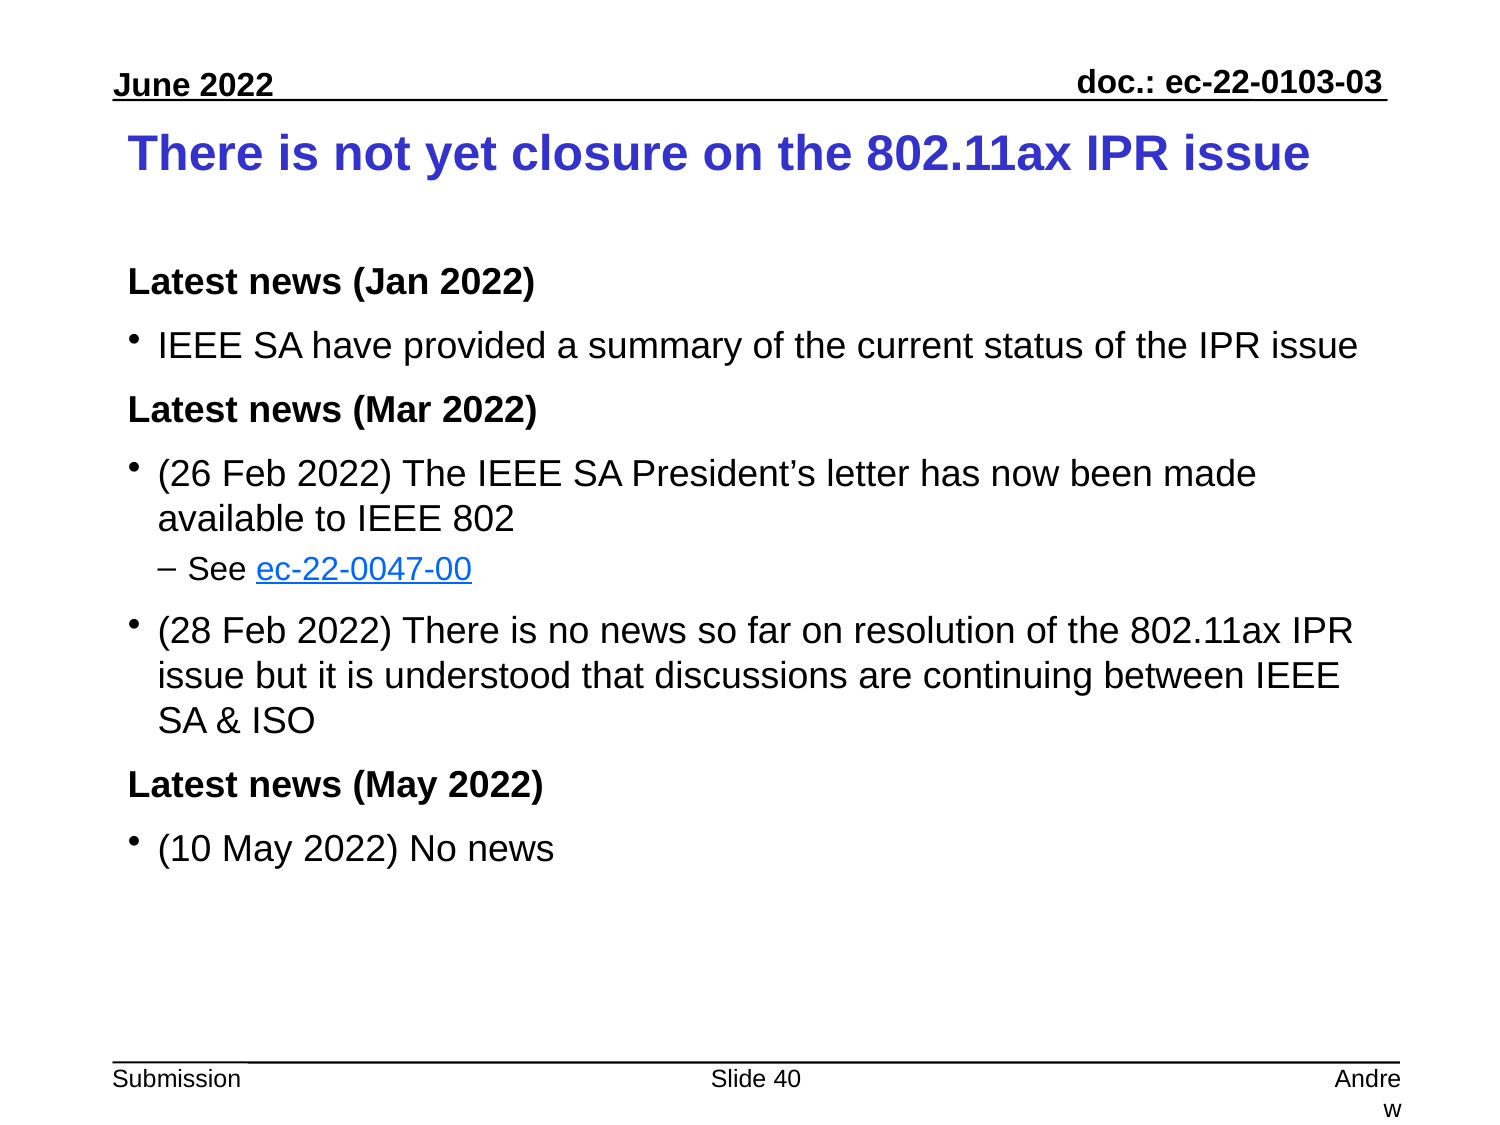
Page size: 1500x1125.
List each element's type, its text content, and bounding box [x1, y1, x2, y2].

list Latest news (Jan 2022) IEEE SA have provided a summary of the current status of the IPR issue Latest news (Mar 2022) (26 Feb 2022) The IEEE SA President’s letter has now been made available to IEEE 802 See ec-22-0047-00 (28 Feb 2022) There is no news so far on resolution of the 802.11ax IPR issue but it is understood that discussions are continuing between IEEE SA & ISO Latest news (May 2022) (10 May 2022) No news [112, 249, 1388, 925]
slide_number Slide 40 [709, 1061, 803, 1093]
title There is not yet closure on the 802.11ax IPR issue [112, 112, 1388, 249]
footer Andrew Myles, Cisco [1320, 1061, 1402, 1093]
